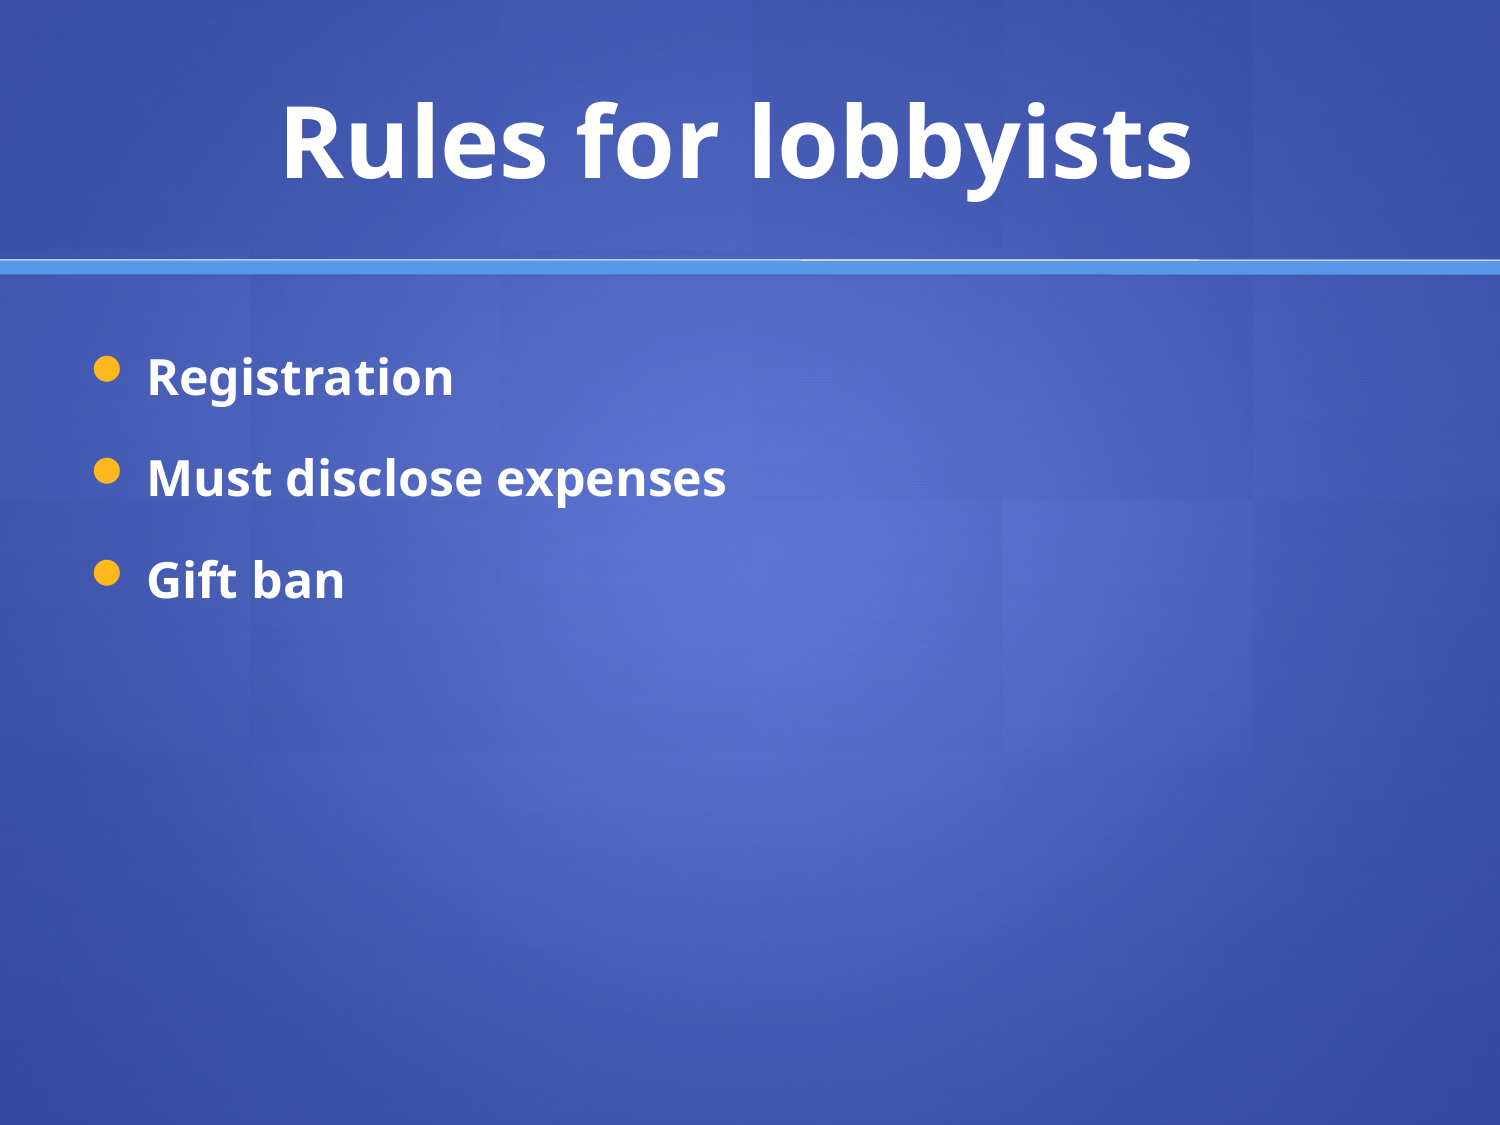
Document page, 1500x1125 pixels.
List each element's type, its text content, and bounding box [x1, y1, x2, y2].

list Registration Must disclose expenses Gift ban [75, 337, 1425, 988]
title Rules for lobbyists [75, 45, 1425, 233]
